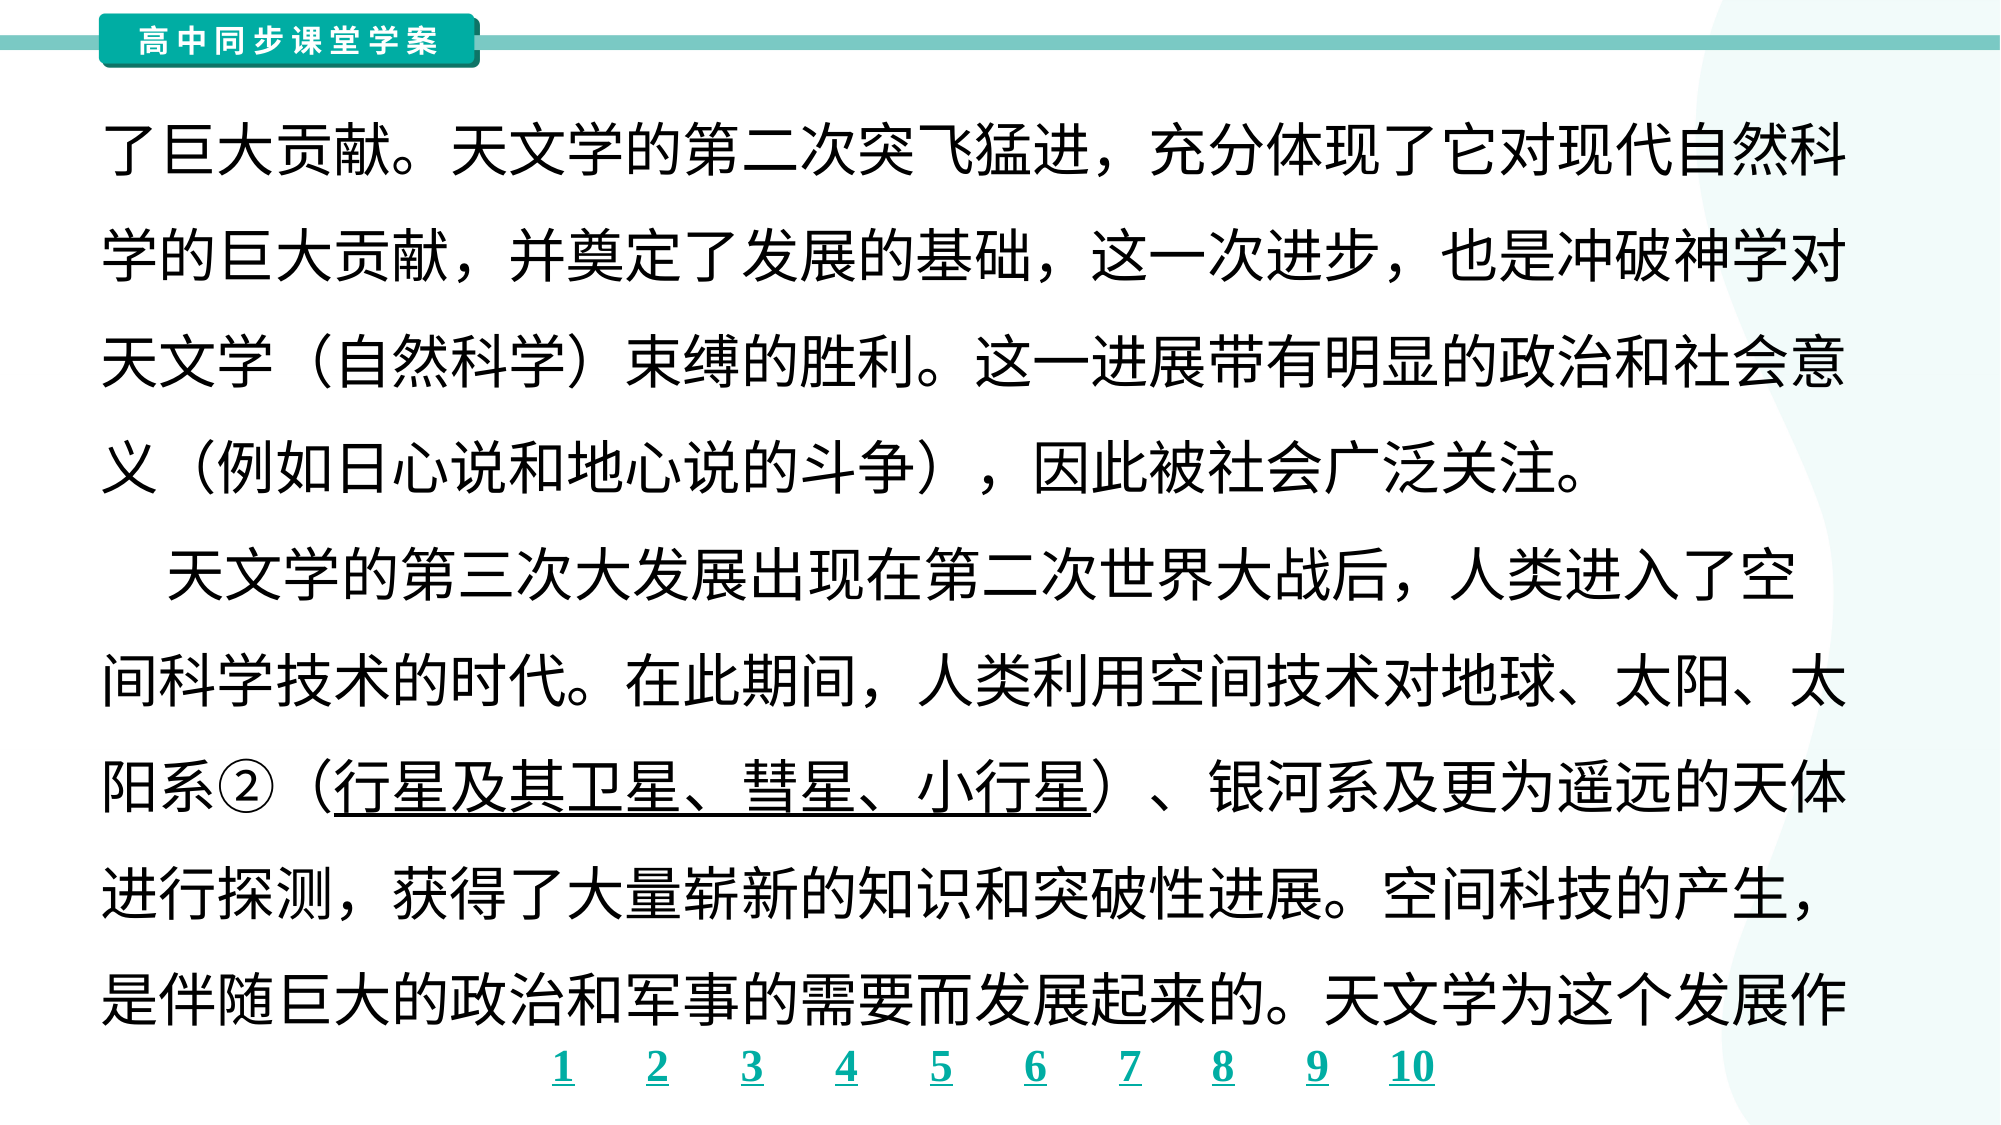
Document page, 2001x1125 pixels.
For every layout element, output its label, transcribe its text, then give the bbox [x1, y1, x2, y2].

picture [0, 0, 2000, 1125]
text_box 了巨大贡献。天文学的第二次突飞猛进，充分体现了它对现代自然科 学的巨大贡献，并奠定了发展的基础，这一次进步，也是冲破神学对 天文学（自然科学）束缚的胜利。这一进展带有明显的政治和社会意 义（例如日心说和地心说的斗争），因此被社会广泛关注。 天文学的第三次大发展出现在第二次世界大战后，人类进入了空 间科学技术的时代。在此期间，人类利用空间技术对地球、太阳、太 阳系②（行星及其卫星、彗星、小行星）、银河系及更为遥远的天体 进行探测，获得了大量崭新的知识和突破性进展。空间科技的产生， 是伴随巨大的政治和军事的需要而发展起来的。天文学为这个发展作 [100, 76, 1899, 1033]
